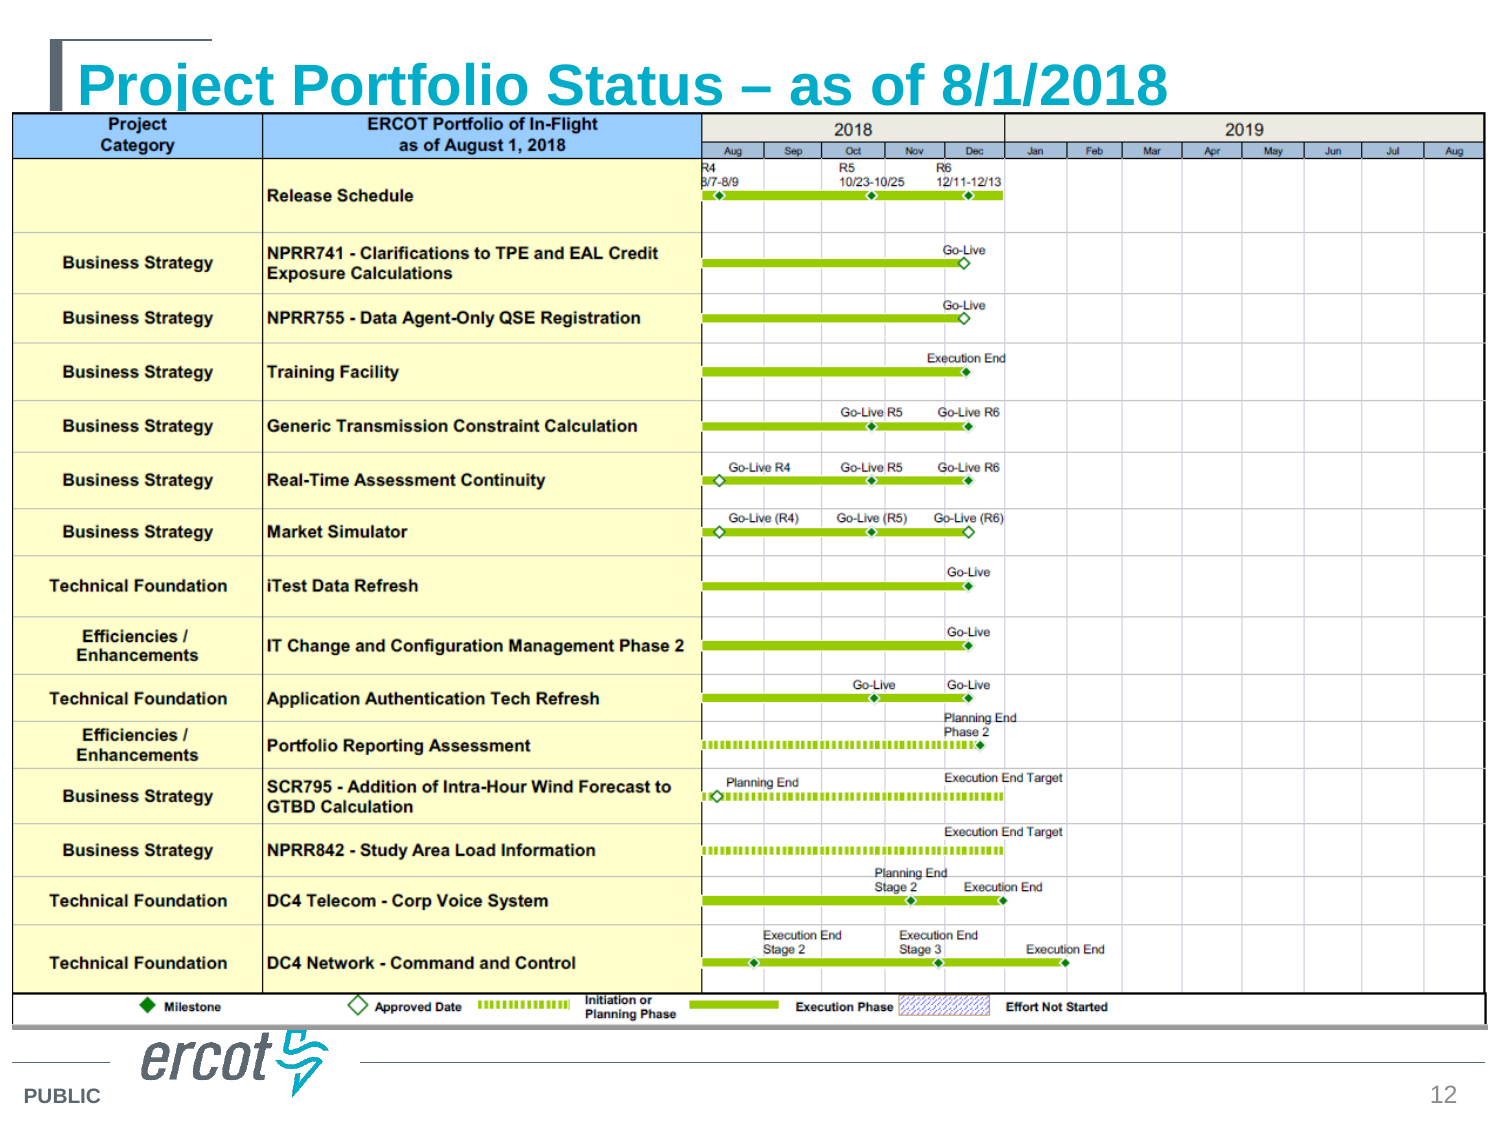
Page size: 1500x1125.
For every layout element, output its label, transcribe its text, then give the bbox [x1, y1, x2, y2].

title Project Portfolio Status – as of 8/1/2018 [62, 39, 1263, 109]
slide_number 12 [1412, 1076, 1475, 1112]
picture [12, 111, 1488, 1100]
